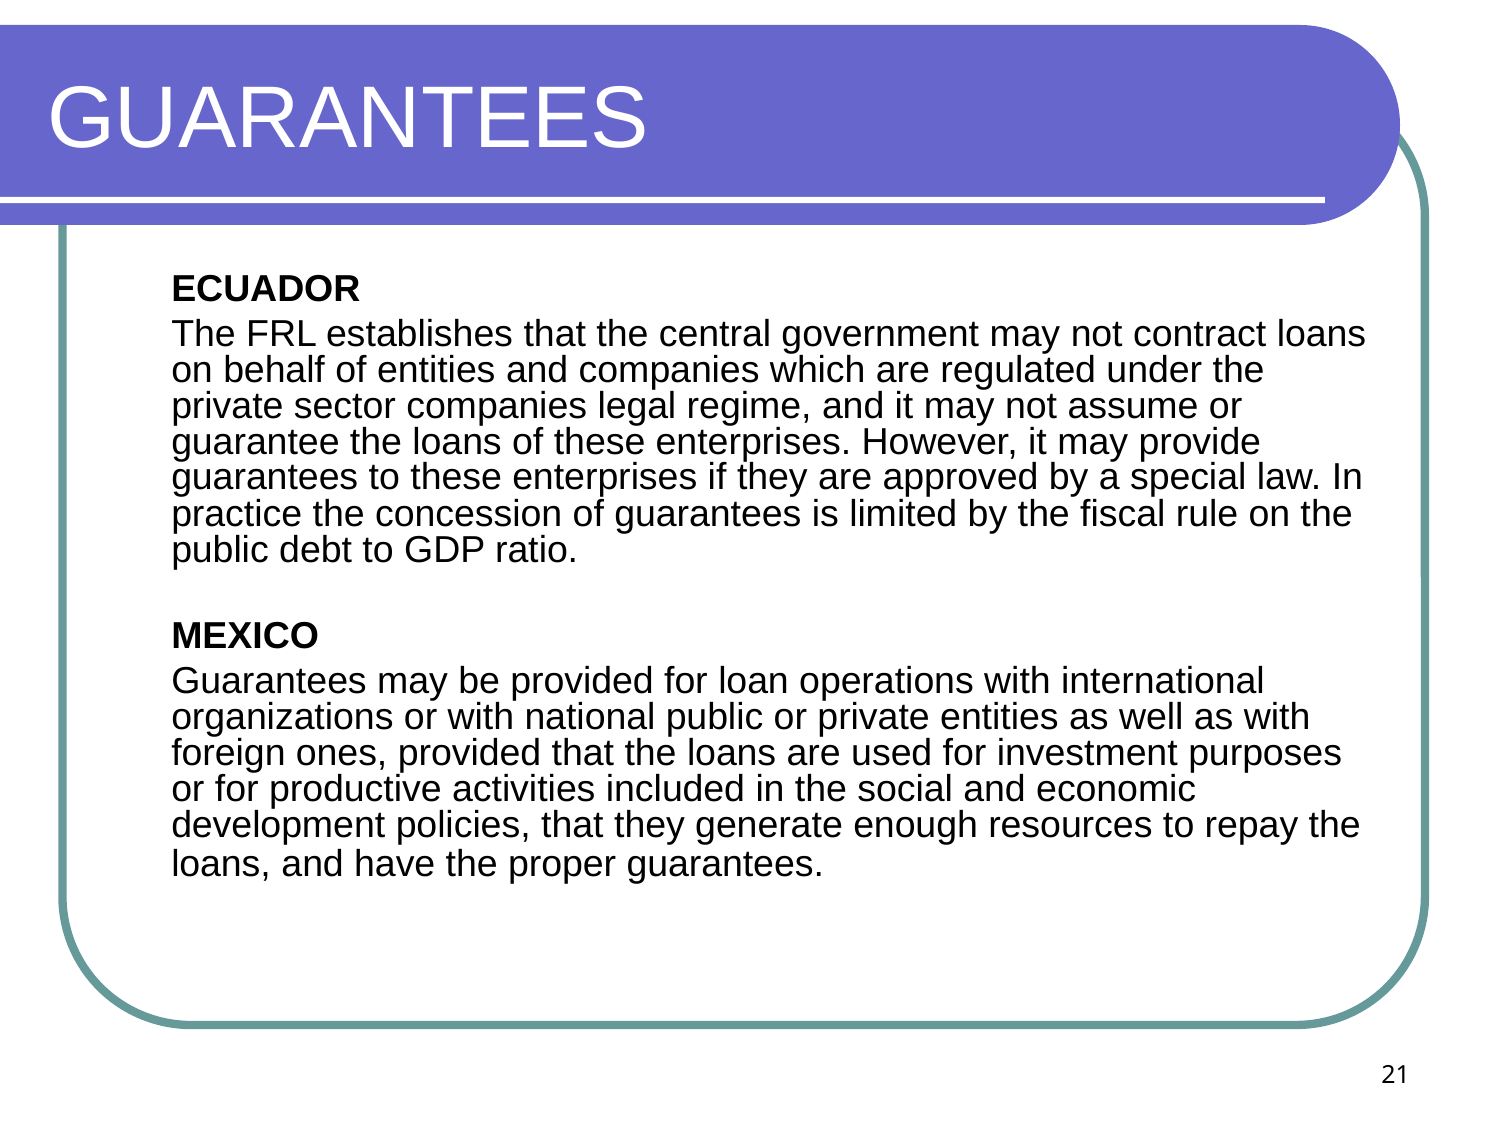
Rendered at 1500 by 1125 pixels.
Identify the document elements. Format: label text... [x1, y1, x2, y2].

title GUARANTEES [31, 37, 1348, 188]
slide_number 21 [1074, 1024, 1426, 1101]
list ECUADOR The FRL establishes that the central government may not contract loans on behalf of entities and companies which are regulated under the private sector companies legal regime, and it may not assume or guarantee the loans of these enterprises. However, it may provide guarantees to these enterprises if they are approved by a special law. In practice the concession of guarantees is limited by the fiscal rule on the public debt to GDP ratio. MEXICO Guarantees may be provided for loan operations with international organizations or with national public or private entities as well as with foreign ones, provided that the loans are used for investment purposes or for productive activities included in the social and economic development policies, that they generate enough resources to repay the loans, and have the proper guarantees. [99, 262, 1401, 988]
